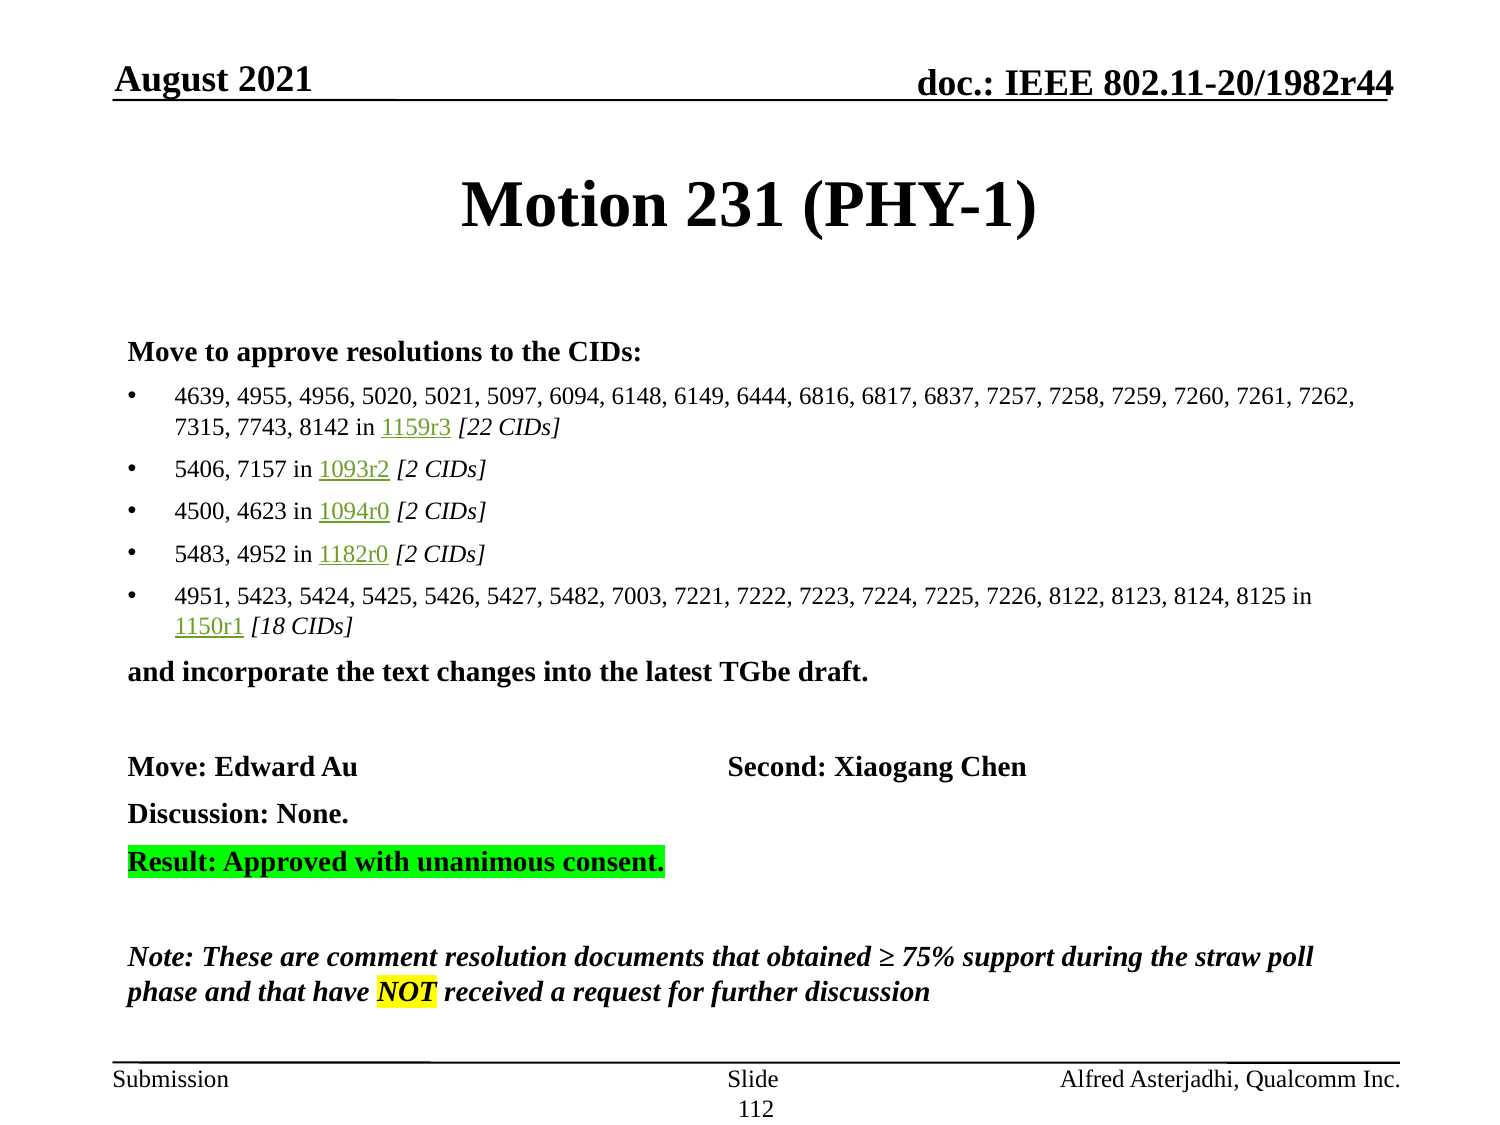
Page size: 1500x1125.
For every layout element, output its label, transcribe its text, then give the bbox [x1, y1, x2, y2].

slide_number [114, 54, 423, 100]
title Motion 231 (PHY-1) [112, 112, 1388, 288]
list Move to approve resolutions to the CIDs: 4639, 4955, 4956, 5020, 5021, 5097, 6094, 6148, 6149, 6444, 6816, 6817, 6837, 7257, 7258, 7259, 7260, 7261, 7262, 7315, 7743, 8142 in 1159r3 [22 CIDs] 5406, 7157 in 1093r2 [2 CIDs] 4500, 4623 in 1094r0 [2 CIDs] 5483, 4952 in 1182r0 [2 CIDs] 4951, 5423, 5424, 5425, 5426, 5427, 5482, 7003, 7221, 7222, 7223, 7224, 7225, 7226, 8122, 8123, 8124, 8125 in 1150r1 [18 CIDs] and incorporate the text changes into the latest TGbe draft. Move: Edward Au Second: Xiaogang Chen Discussion: None. Result: Approved with unanimous consent. Note: These are comment resolution documents that obtained ≥ 75% support during the straw poll phase and that have NOT received a request for further discussion [112, 324, 1388, 1063]
slide_number Slide 112 [712, 1061, 800, 1123]
footer Alfred Asterjadhi, Qualcomm Inc. [878, 1061, 1402, 1093]
